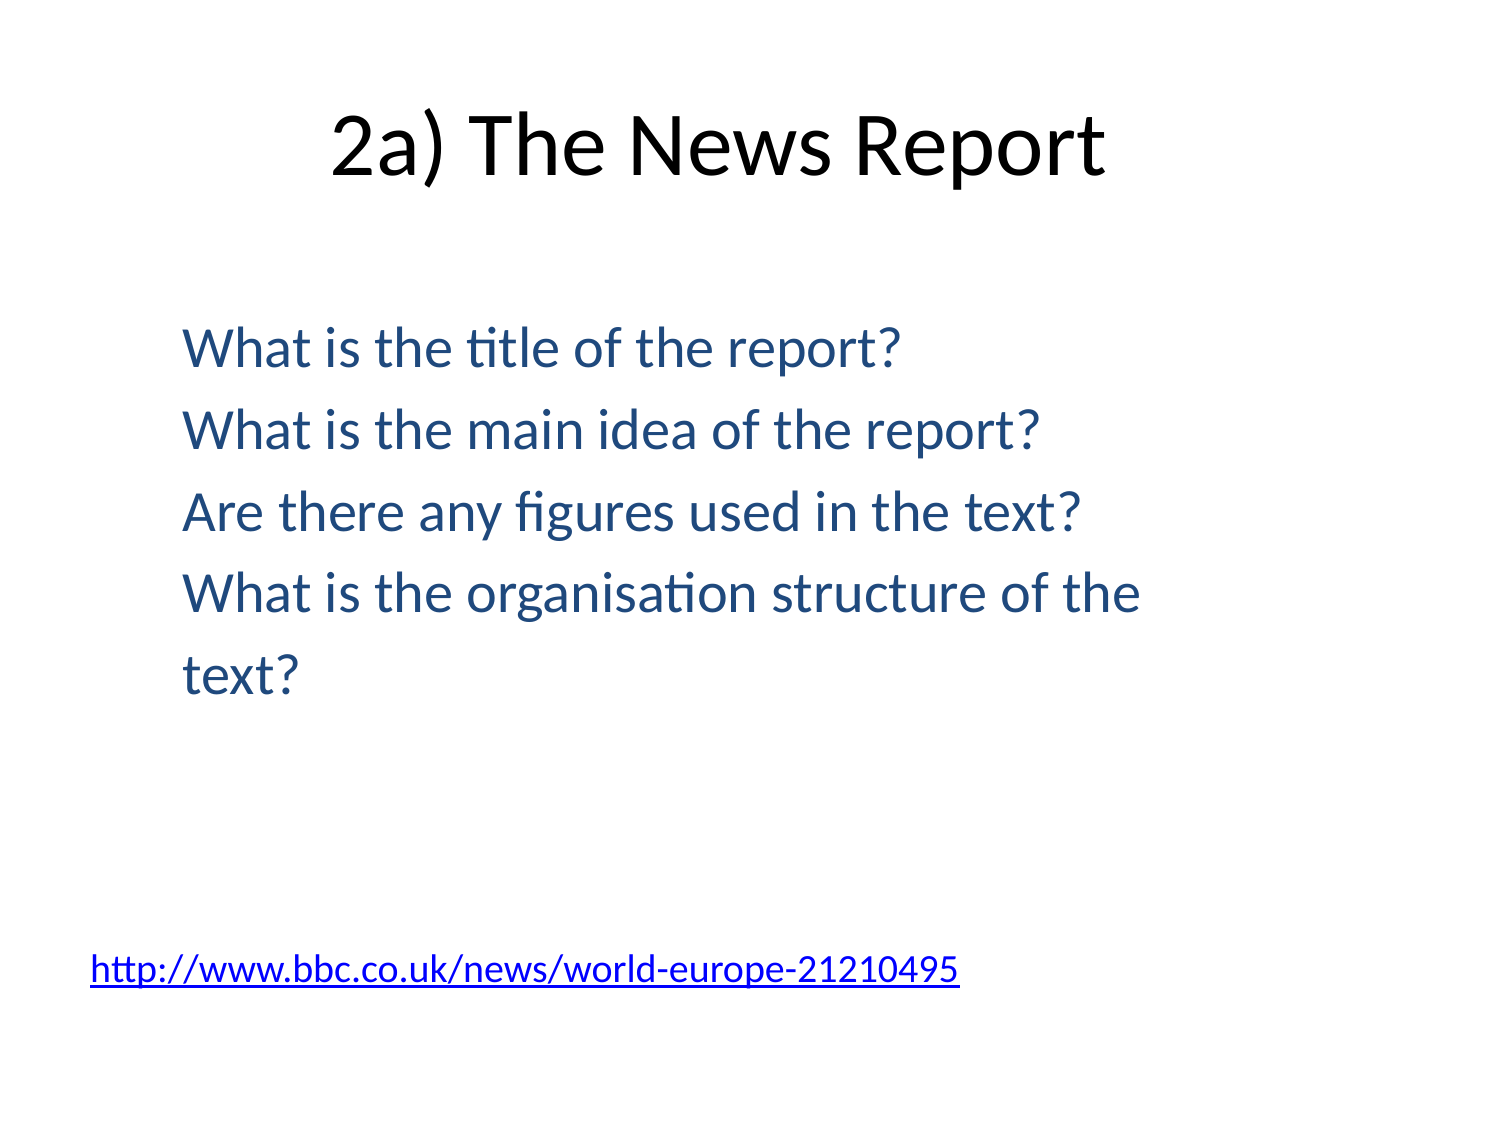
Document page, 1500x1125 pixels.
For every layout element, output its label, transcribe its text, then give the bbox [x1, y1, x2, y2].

list What is the title of the report? What is the main idea of the report? Are there any figures used in the text? What is the organisation structure of the text? http://www.bbc.co.uk/news/world-europe-21210495 [75, 262, 1425, 1001]
title 2a) The News Report [75, 45, 1425, 233]
